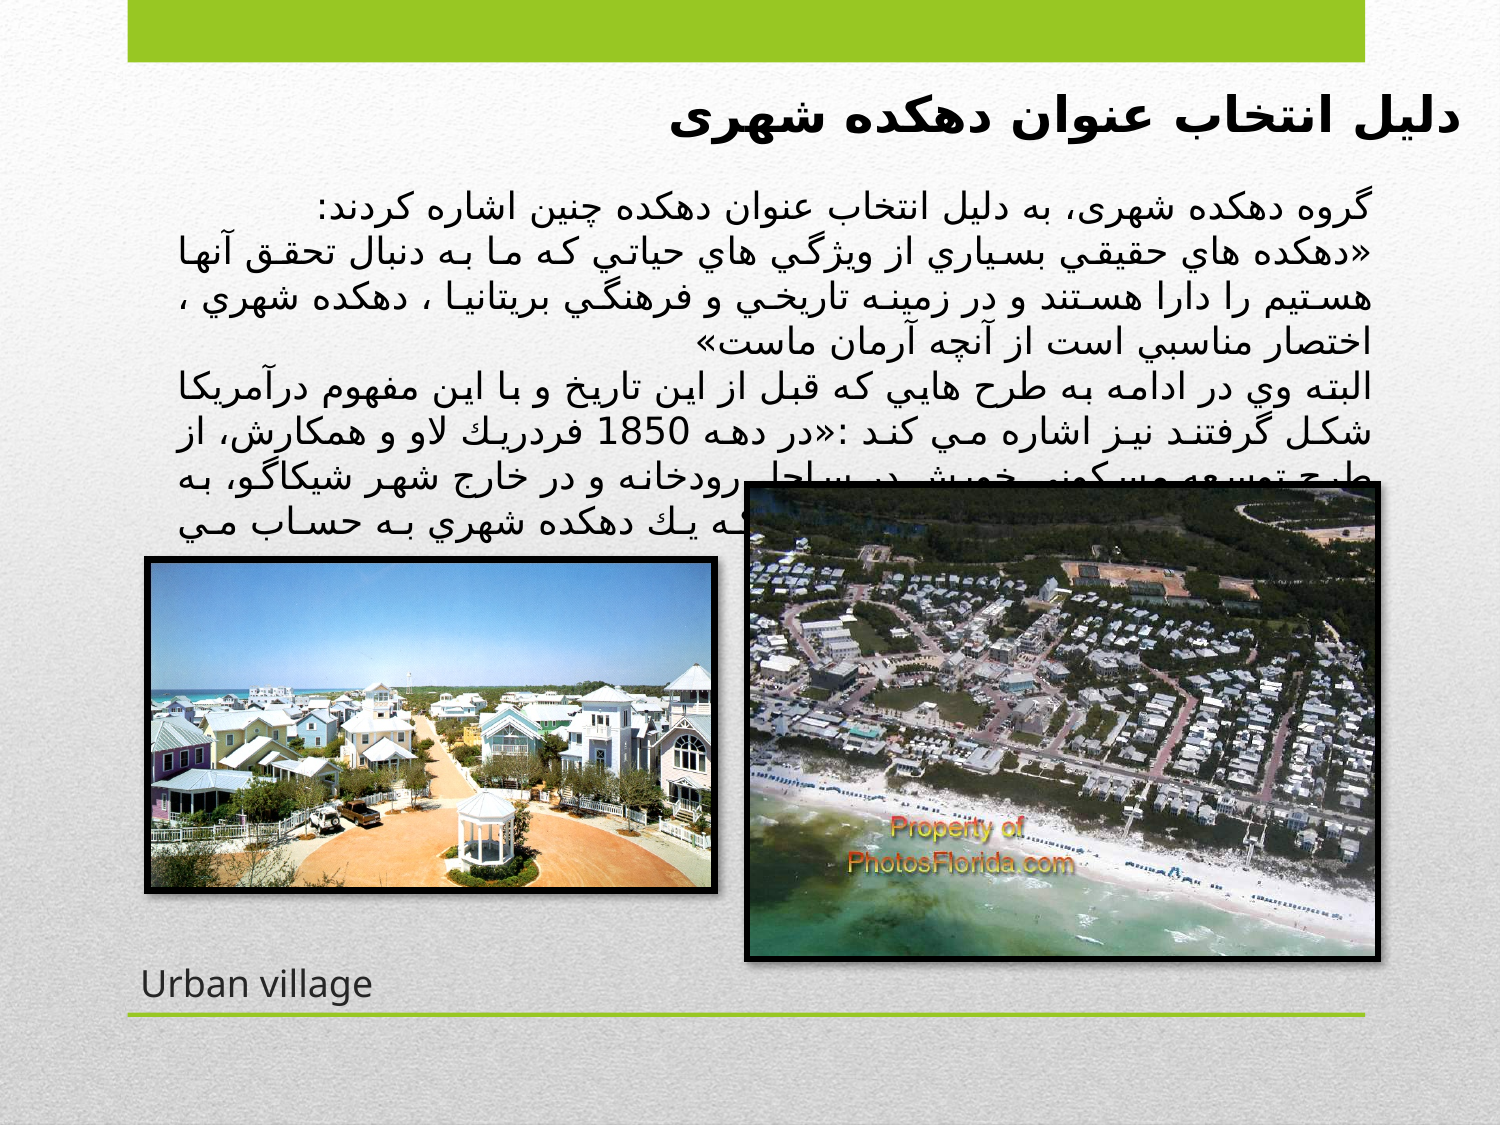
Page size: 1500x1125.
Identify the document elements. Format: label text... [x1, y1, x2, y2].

title Urban village [125, 750, 1288, 1013]
text_box گروه دهکده شهری، به دليل انتخاب عنوان دهكده چنين اشاره كردند: «دهكده هاي حقيقي بسياري از ويژگي هاي حياتي كه ما به دنبال تحقق آنها هستيم را دارا هستند و در زمينه تاريخي و فرهنگي بريتانيا ، دهكده شهري ، اختصار مناسبي است از آنچه آرمان ماست» البته وي در ادامه به طرح هايي كه قبل از اين تاريخ و با اين مفهوم درآمريكا شكل گرفتند نيز اشاره مي كند :«در دهه 1850 فردريك لاو و همكارش، از طرح توسعه مسكوني خويش در ساحل رودخانه و در خارج شهر شيكاگو، به عنوان دهكده اي در يك پارك ياد كردند كه يك دهكده شهري به حساب مي آمد.» [162, 174, 1388, 595]
list [125, 112, 1363, 750]
text_box دلیل انتخاب عنوان دهکده شهری [653, 74, 1478, 150]
picture [0, 0, 1500, 1125]
